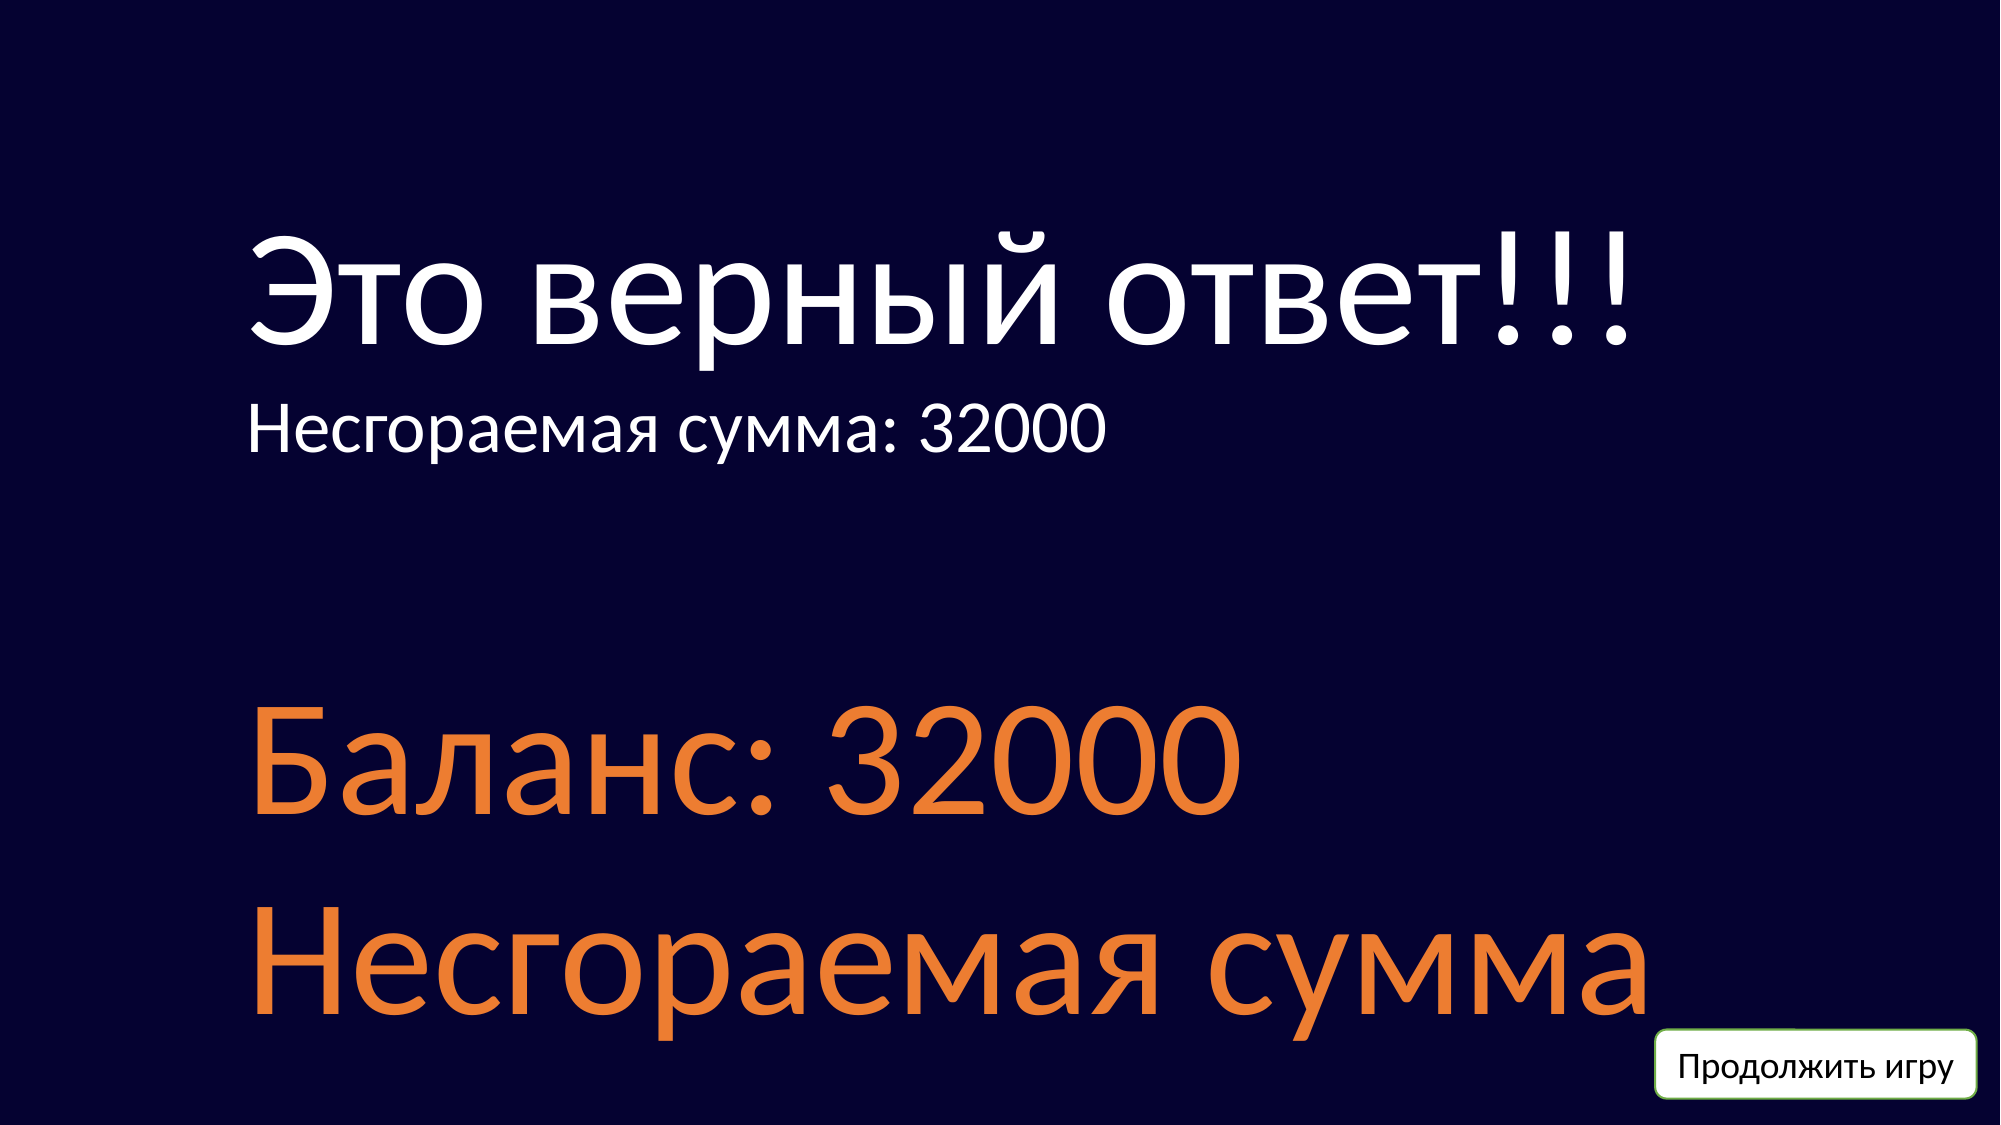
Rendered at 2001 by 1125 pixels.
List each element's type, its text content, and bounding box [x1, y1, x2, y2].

text_box Продолжить игру [1654, 1028, 1978, 1100]
text_box Это верный ответ!!! Несгораемая сумма: 32000 Баланс: 32000 Несгораемая сумма [231, 170, 1816, 1055]
